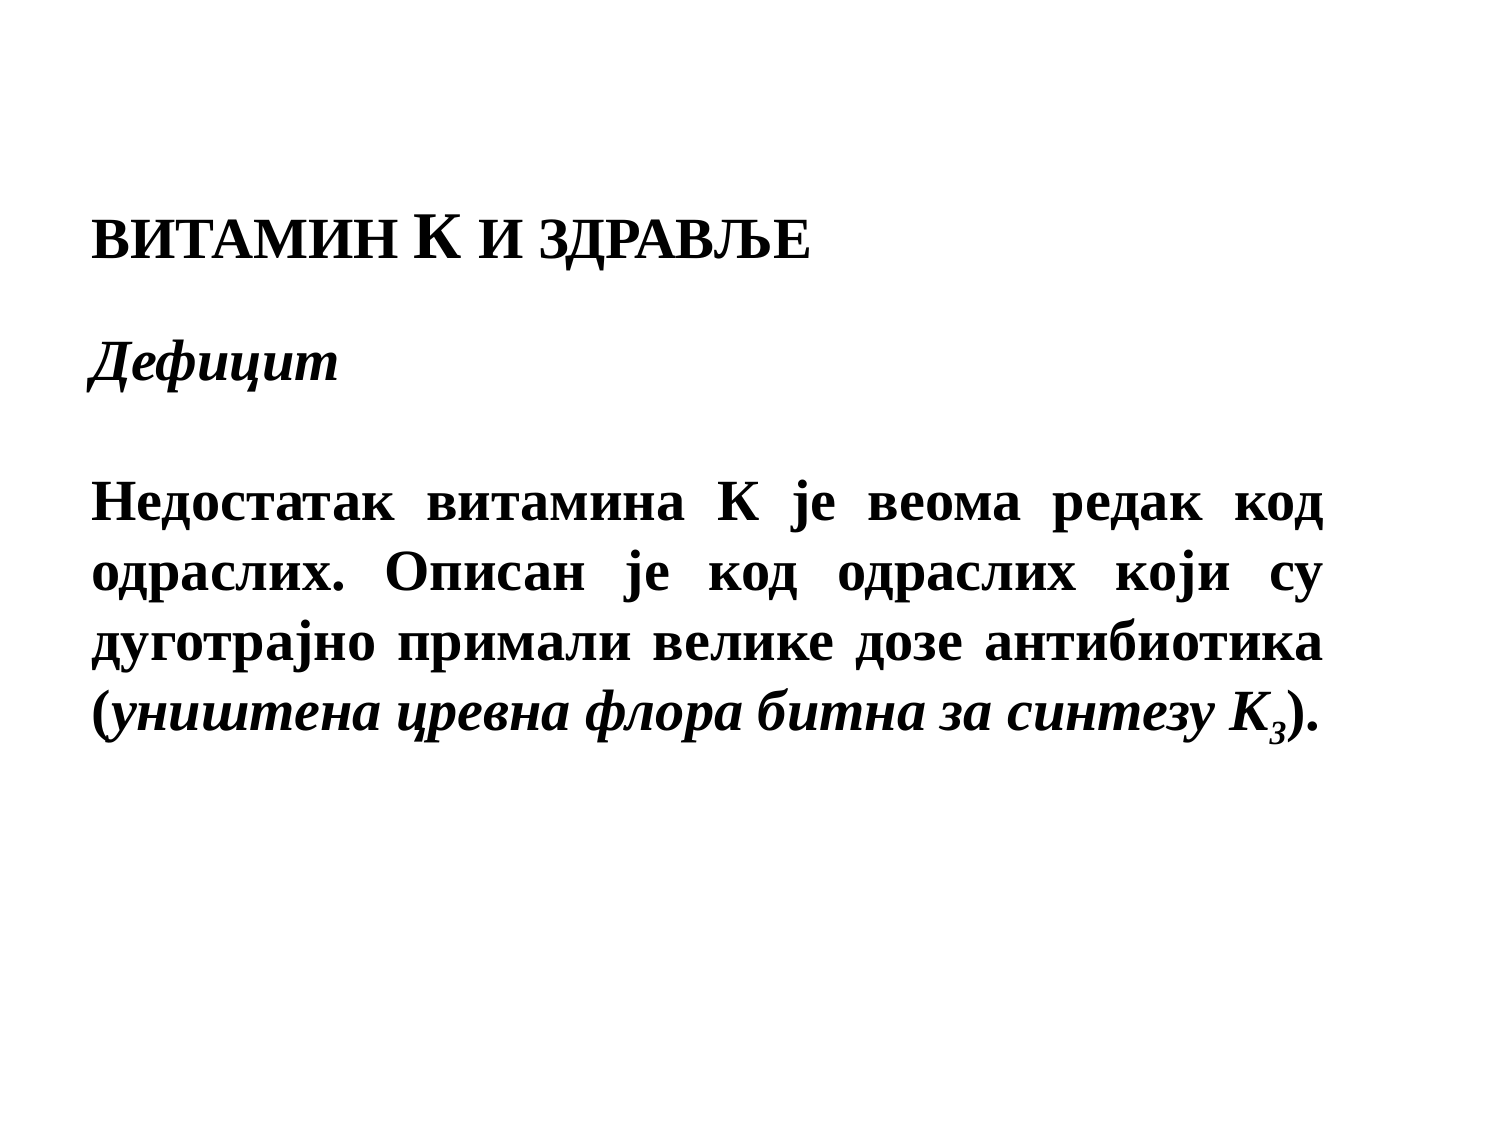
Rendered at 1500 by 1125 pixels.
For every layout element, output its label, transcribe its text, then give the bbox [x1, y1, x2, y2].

text_box ВИТАМИН К И ЗДРАВЉЕ Дефицит Недостатак витамина К је веома редак код одраслих. Описан је код одраслих који су дуготрајно примали велике дозе антибиотика (уништена цревна флора битна за синтезу К3). [76, 184, 1340, 829]
